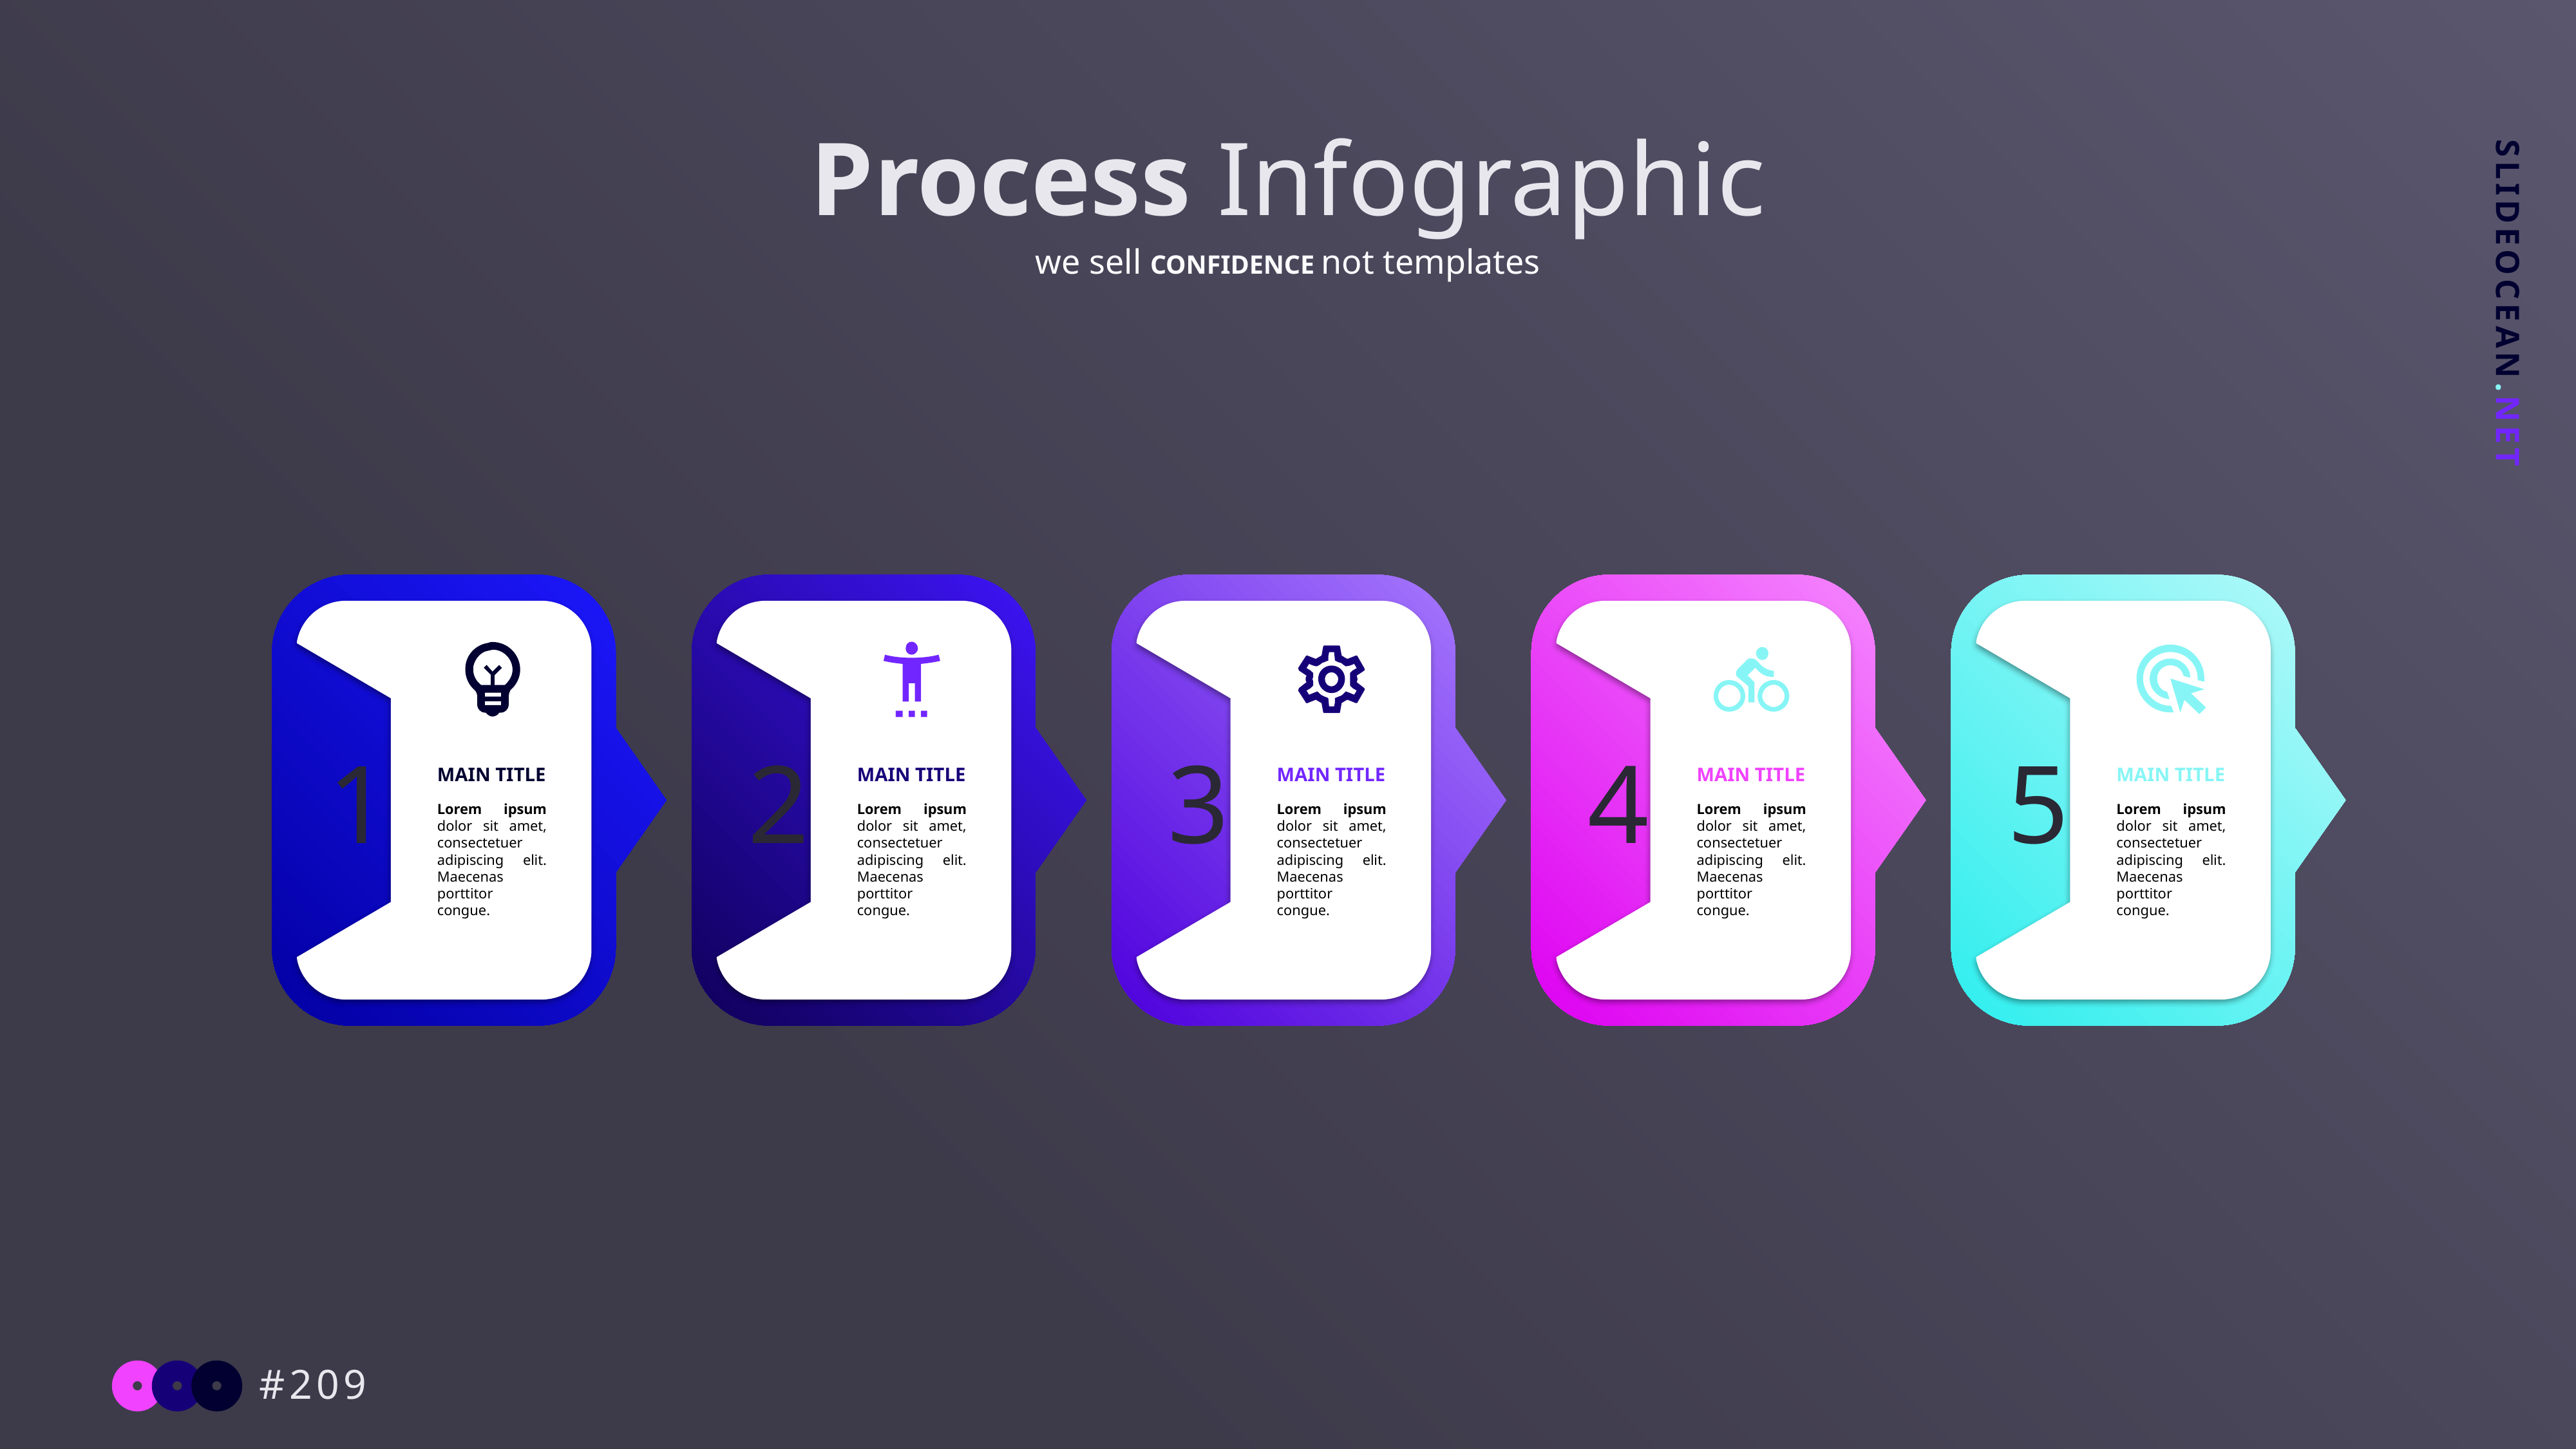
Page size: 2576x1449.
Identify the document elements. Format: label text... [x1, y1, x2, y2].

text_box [847, 757, 977, 908]
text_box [1267, 757, 1397, 908]
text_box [271, 574, 667, 1026]
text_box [427, 757, 557, 908]
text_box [463, 641, 521, 717]
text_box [691, 574, 1087, 1026]
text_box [1687, 757, 1817, 908]
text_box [1531, 574, 1926, 1026]
text_box Process Infographic [800, 110, 1775, 241]
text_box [1111, 574, 1507, 1026]
text_box #209 [259, 1359, 402, 1408]
text_box we sell CONFIDENCE not templates [1026, 241, 1550, 285]
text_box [1951, 574, 2346, 1026]
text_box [2107, 757, 2236, 908]
